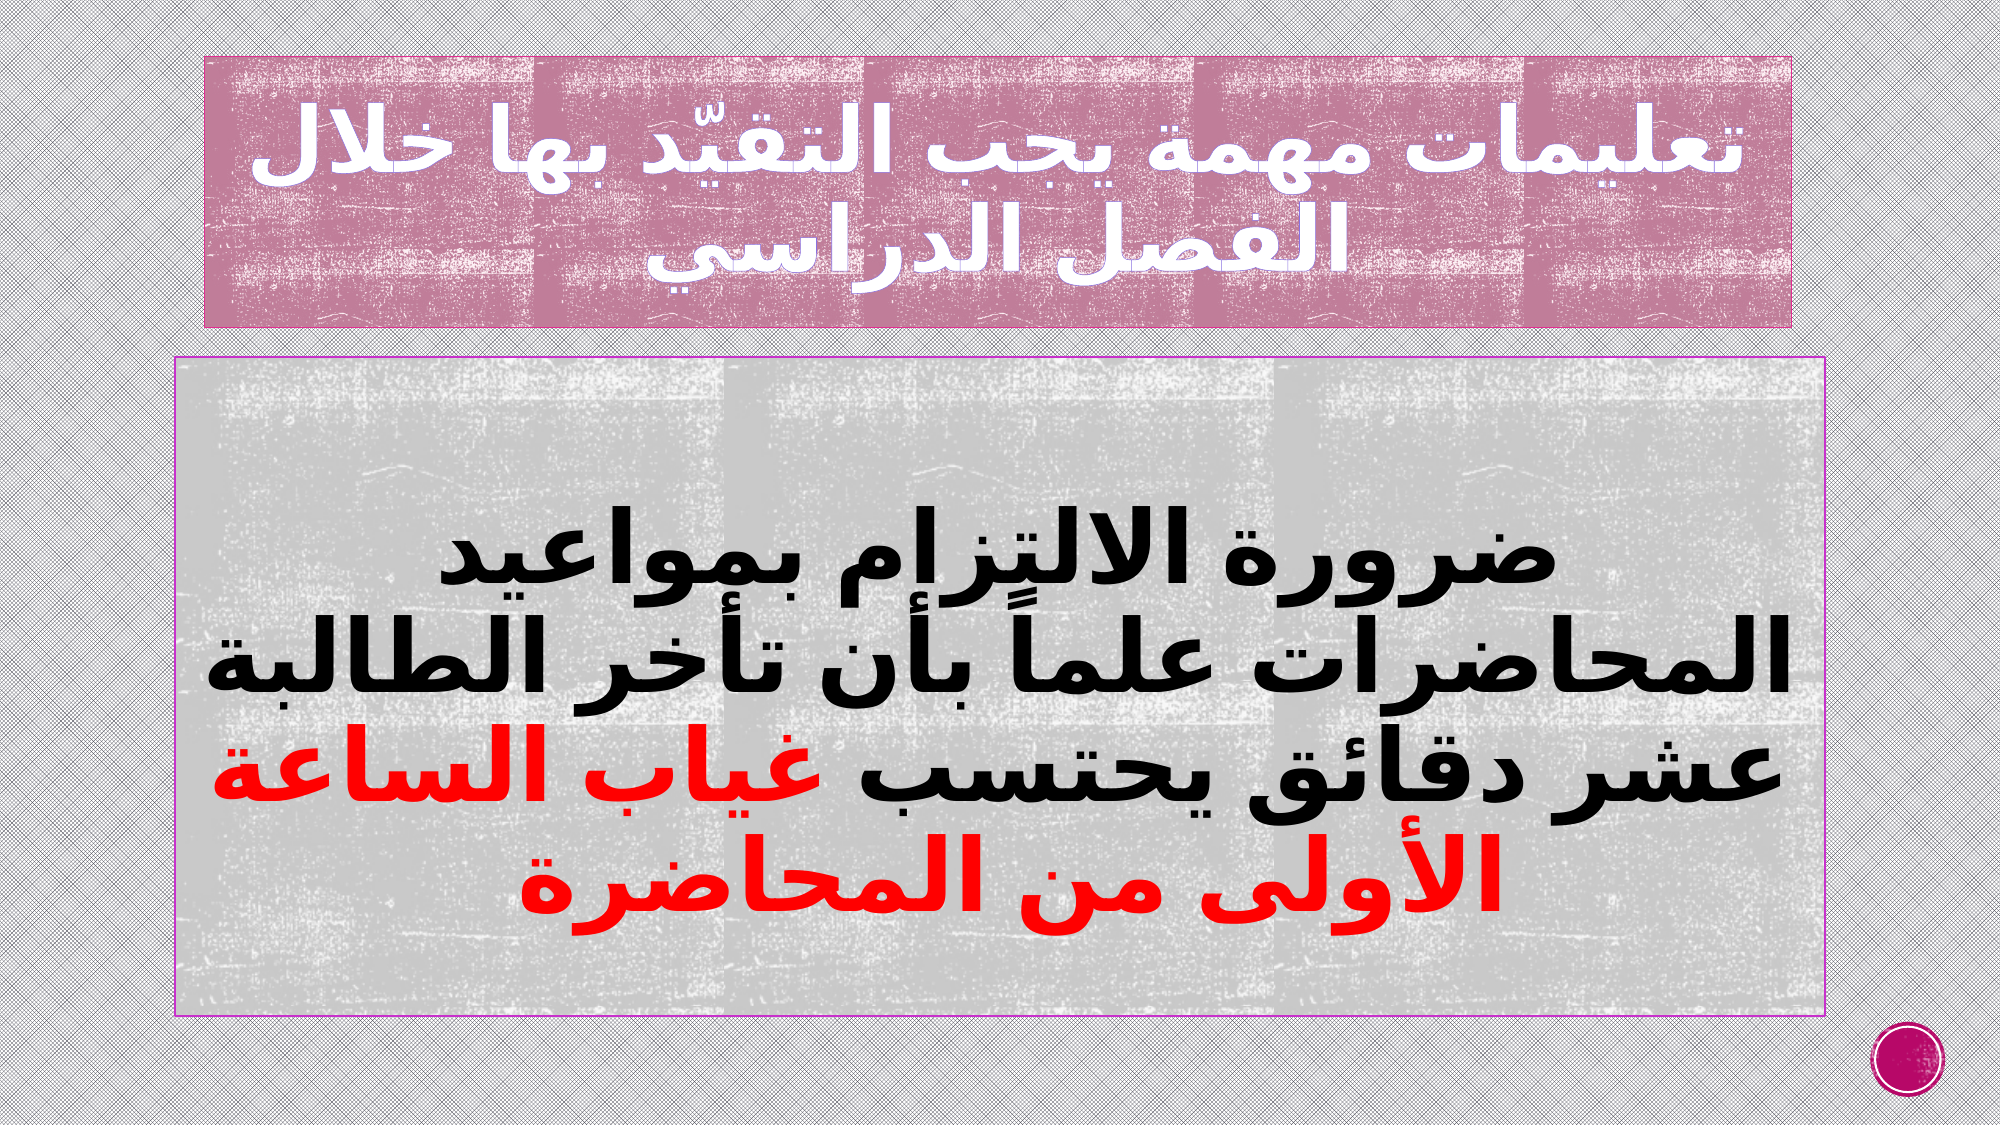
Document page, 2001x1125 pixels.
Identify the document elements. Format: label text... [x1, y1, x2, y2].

list ضرورة الالتزام بمواعيد المحاضرات علماً بأن تأخر الطالبة عشر دقائق يحتسب غياب الساعة الأولى من المحاضرة [174, 356, 1826, 1017]
title تعليمات مهمة يجب التقيّد بها خلال الفصل الدراسي [204, 56, 1792, 328]
